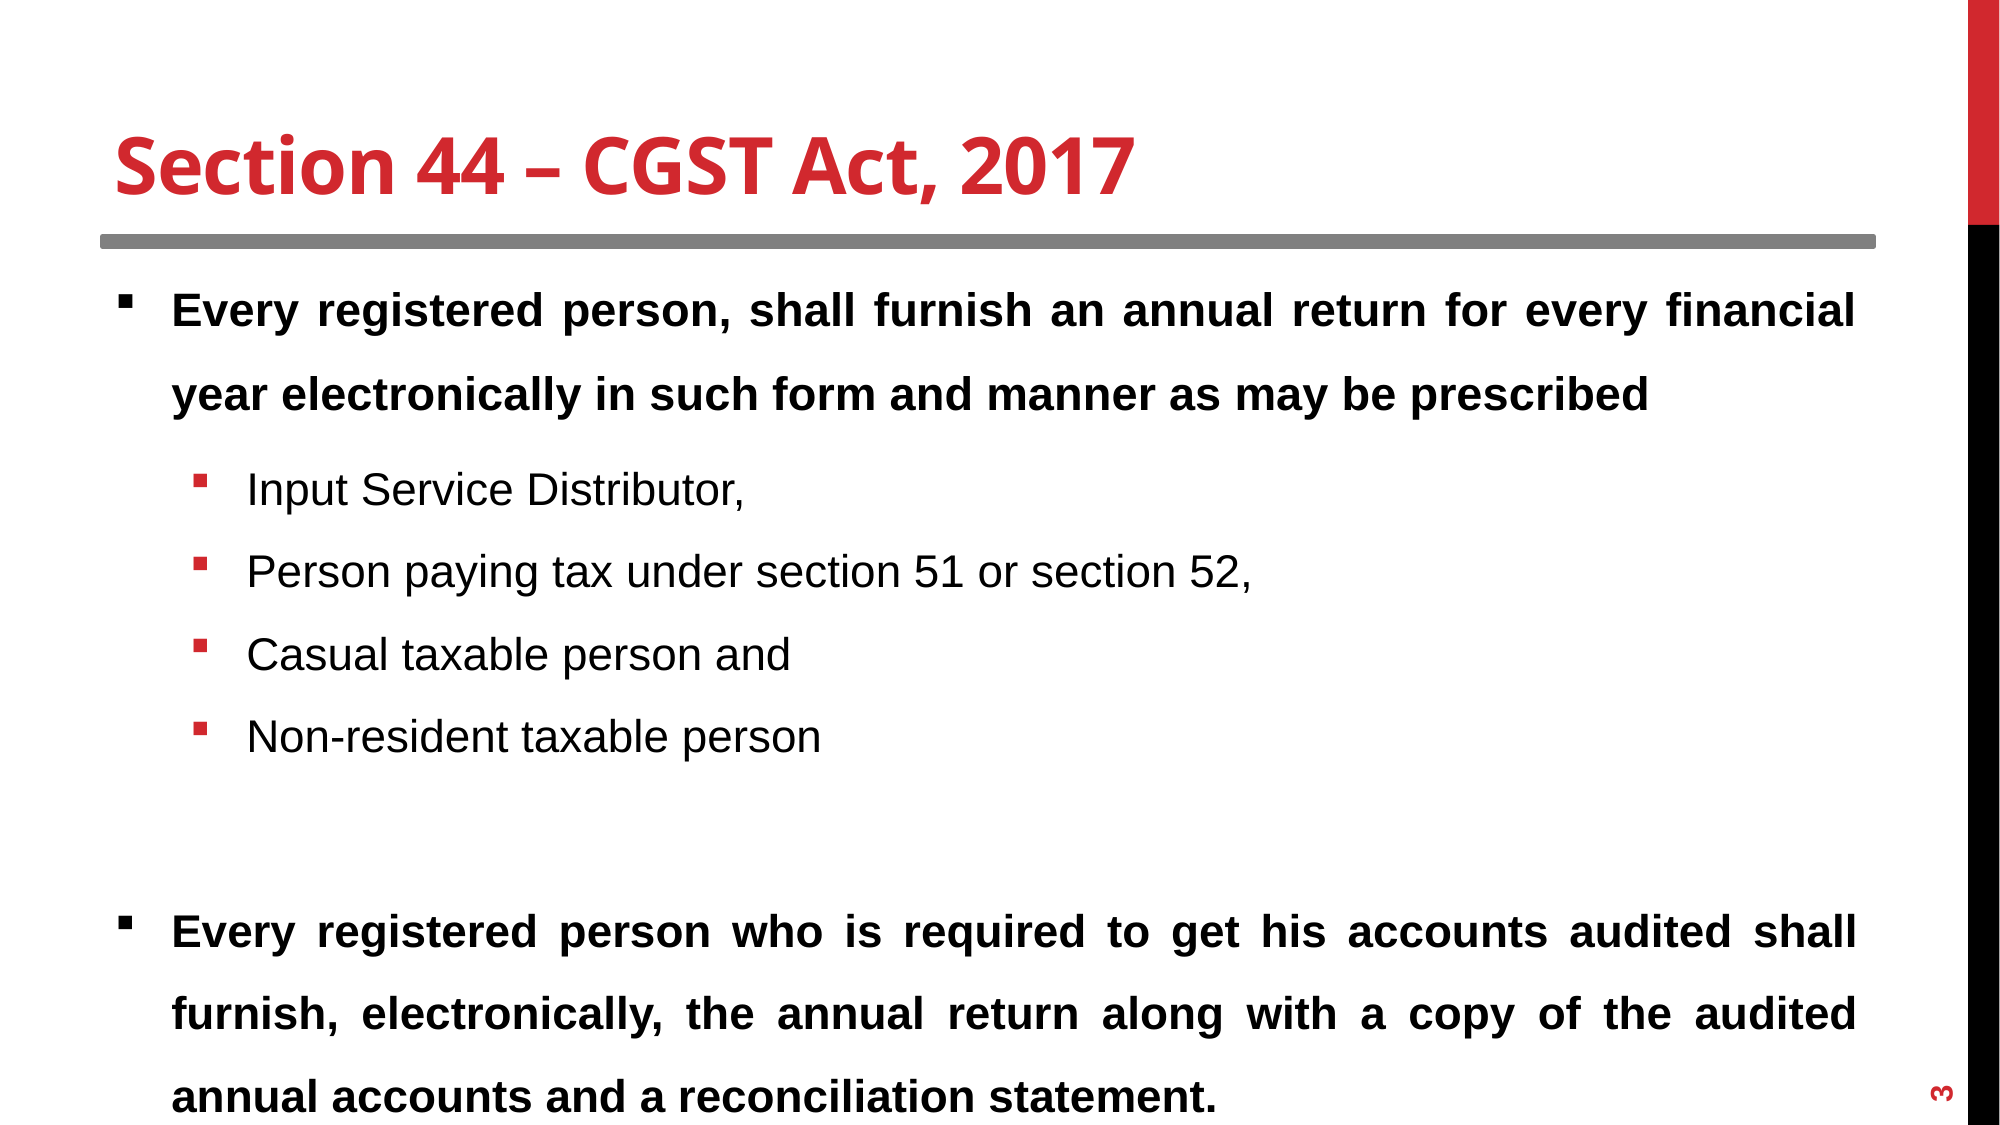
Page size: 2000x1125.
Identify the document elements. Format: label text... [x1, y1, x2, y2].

slide_number 3 [1909, 1025, 1971, 1118]
list Every registered person, shall furnish an annual return for every financial year electronically in such form and manner as may be prescribed Input Service Distributor, Person paying tax under section 51 or section 52, Casual taxable person and Non-resident taxable person Every registered person who is required to get his accounts audited shall furnish, electronically, the annual return along with a copy of the audited annual accounts and a reconciliation statement. [99, 243, 1874, 1083]
title Section 44 – CGST Act, 2017 [99, 25, 1874, 225]
